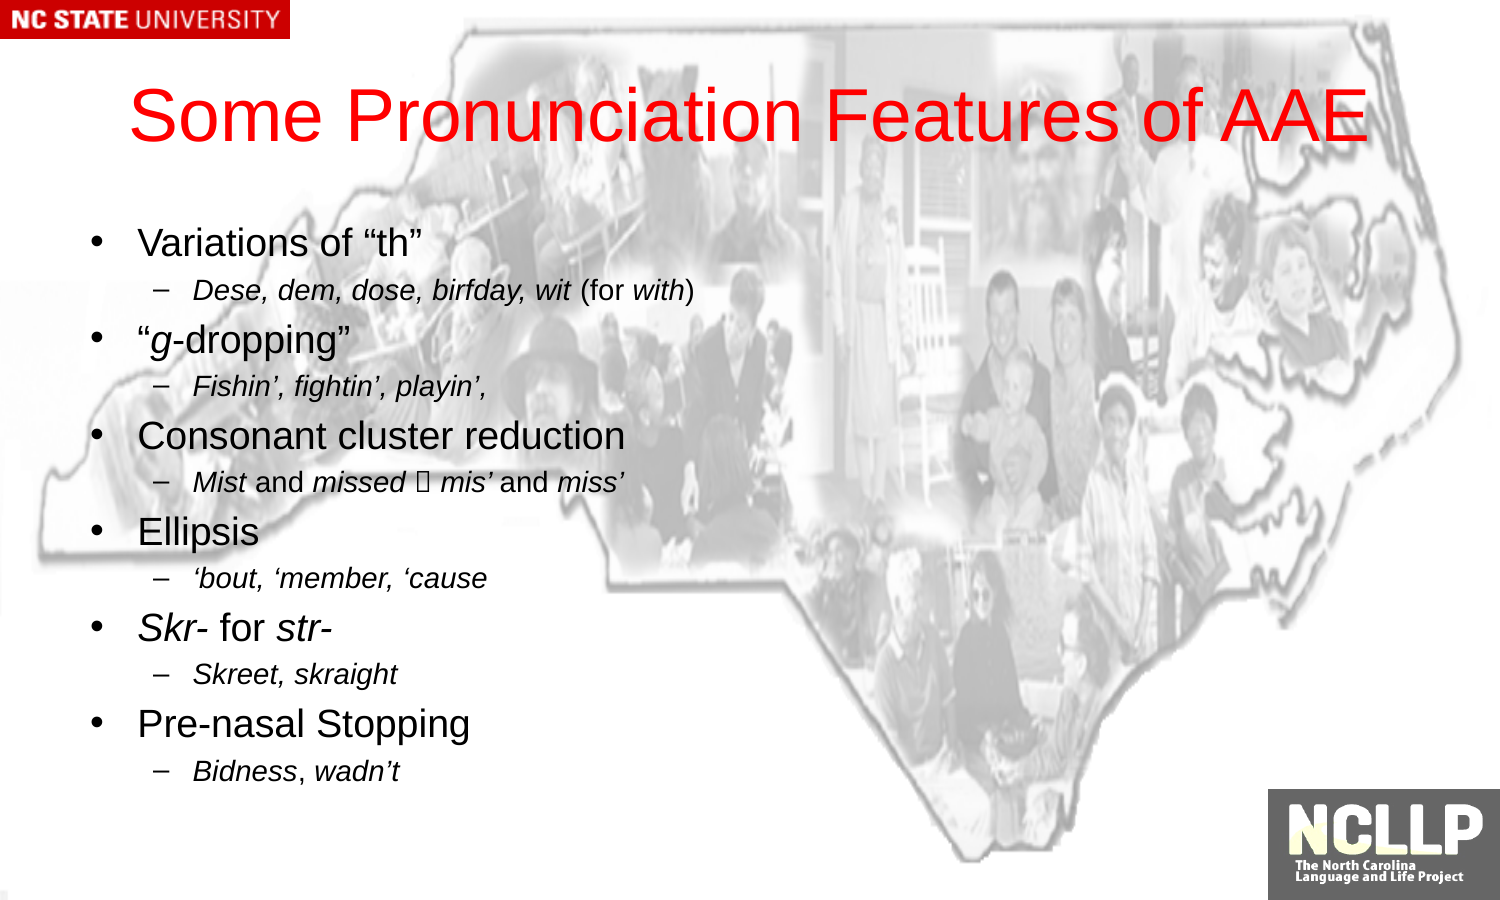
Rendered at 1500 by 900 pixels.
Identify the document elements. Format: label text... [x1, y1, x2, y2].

picture [1268, 789, 1500, 900]
picture [0, 0, 290, 39]
title Some Pronunciation Features of AAE [75, 36, 1425, 186]
list Variations of “th” Dese, dem, dose, birfday, wit (for with) “g-dropping” Fishin’, fightin’, playin’, Consonant cluster reduction Mist and missed  mis’ and miss’ Ellipsis ‘bout, ‘member, ‘cause Skr- for str- Skreet, skraight Pre-nasal Stopping Bidness, wadn’t [75, 210, 1425, 804]
